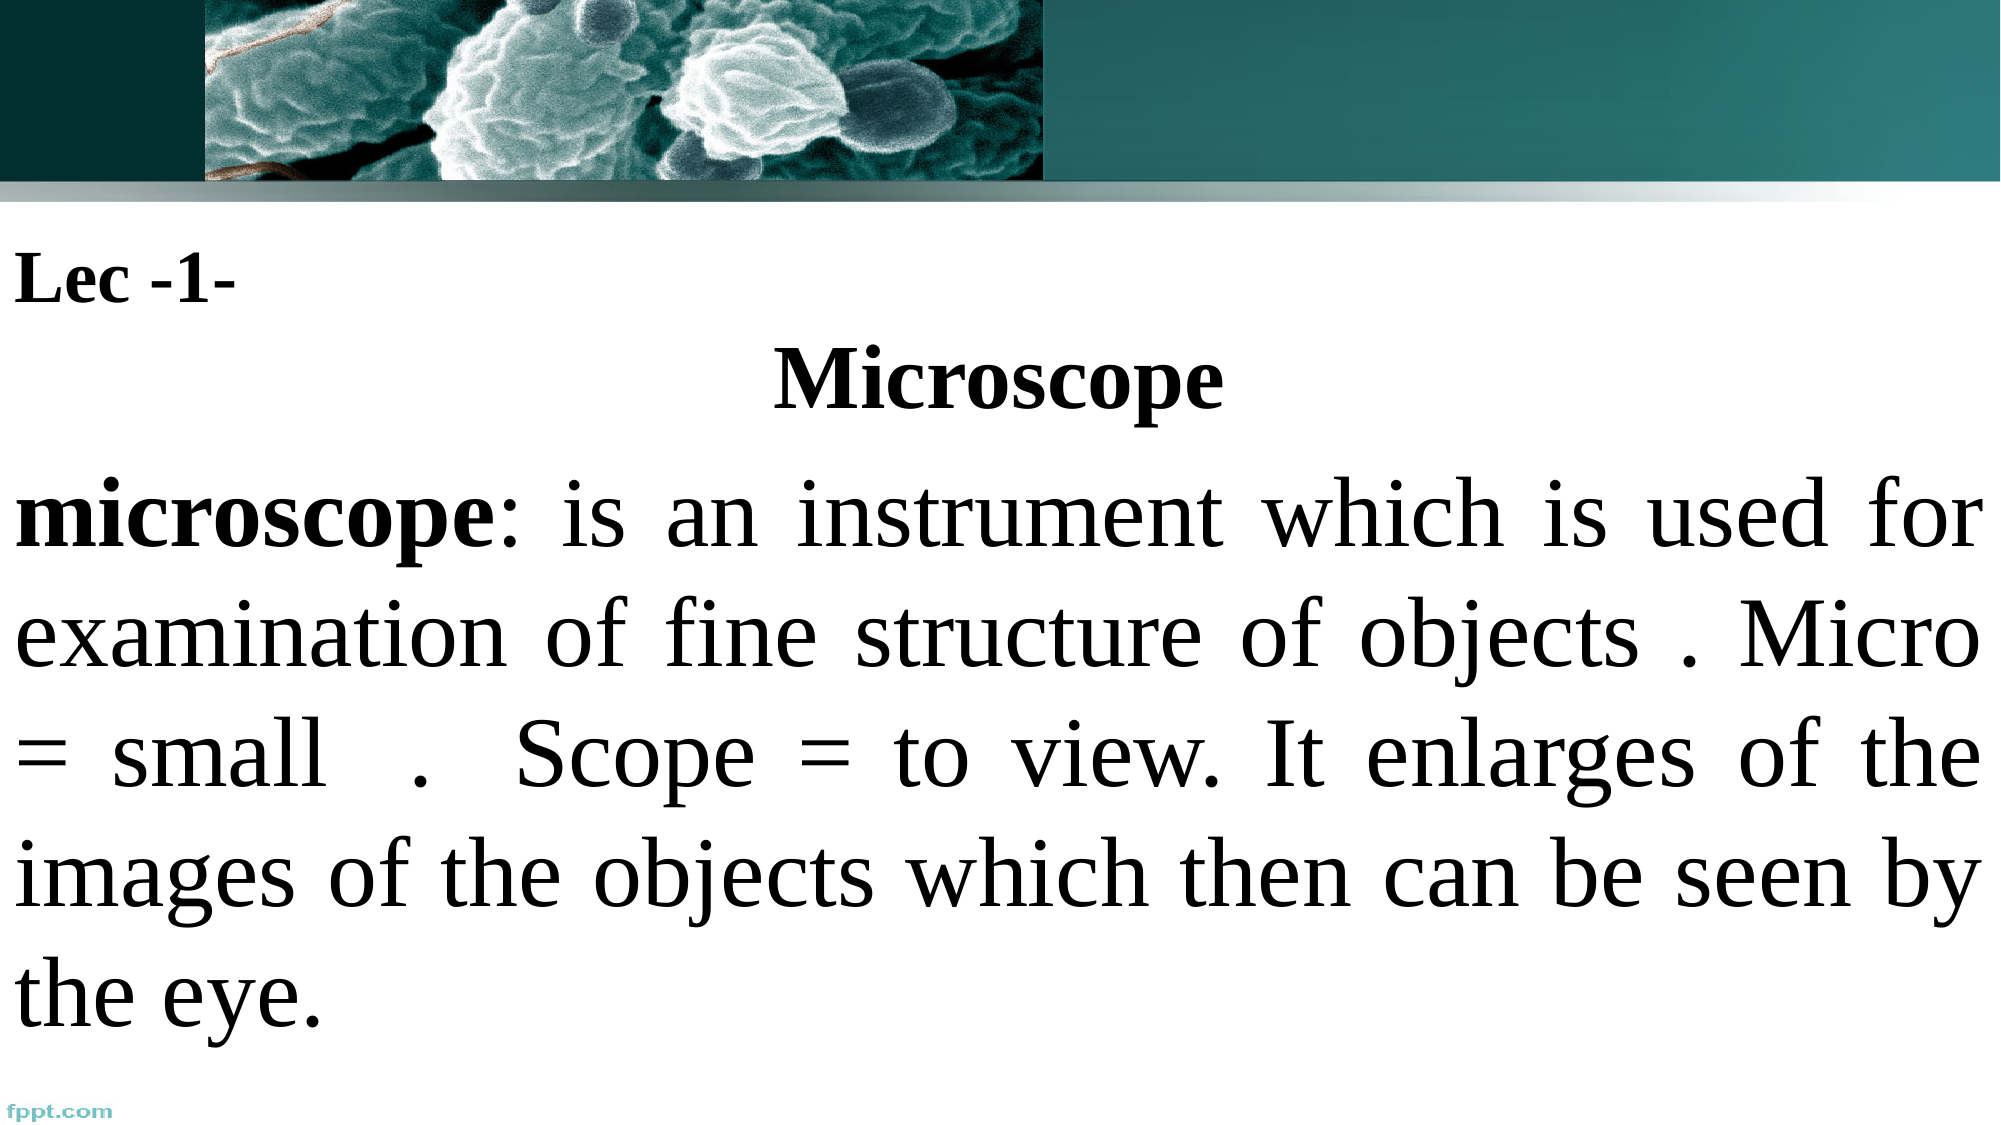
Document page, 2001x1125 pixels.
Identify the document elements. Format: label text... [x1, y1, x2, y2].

text_box Lec -1- Microscope [0, 0, 2000, 199]
text_box microscope: is an instrument which is used for examination of fine structure of objects . Micro = small . Scope = to view. It enlarges of the images of the objects which then can be seen by the eye. [0, 199, 2000, 1125]
